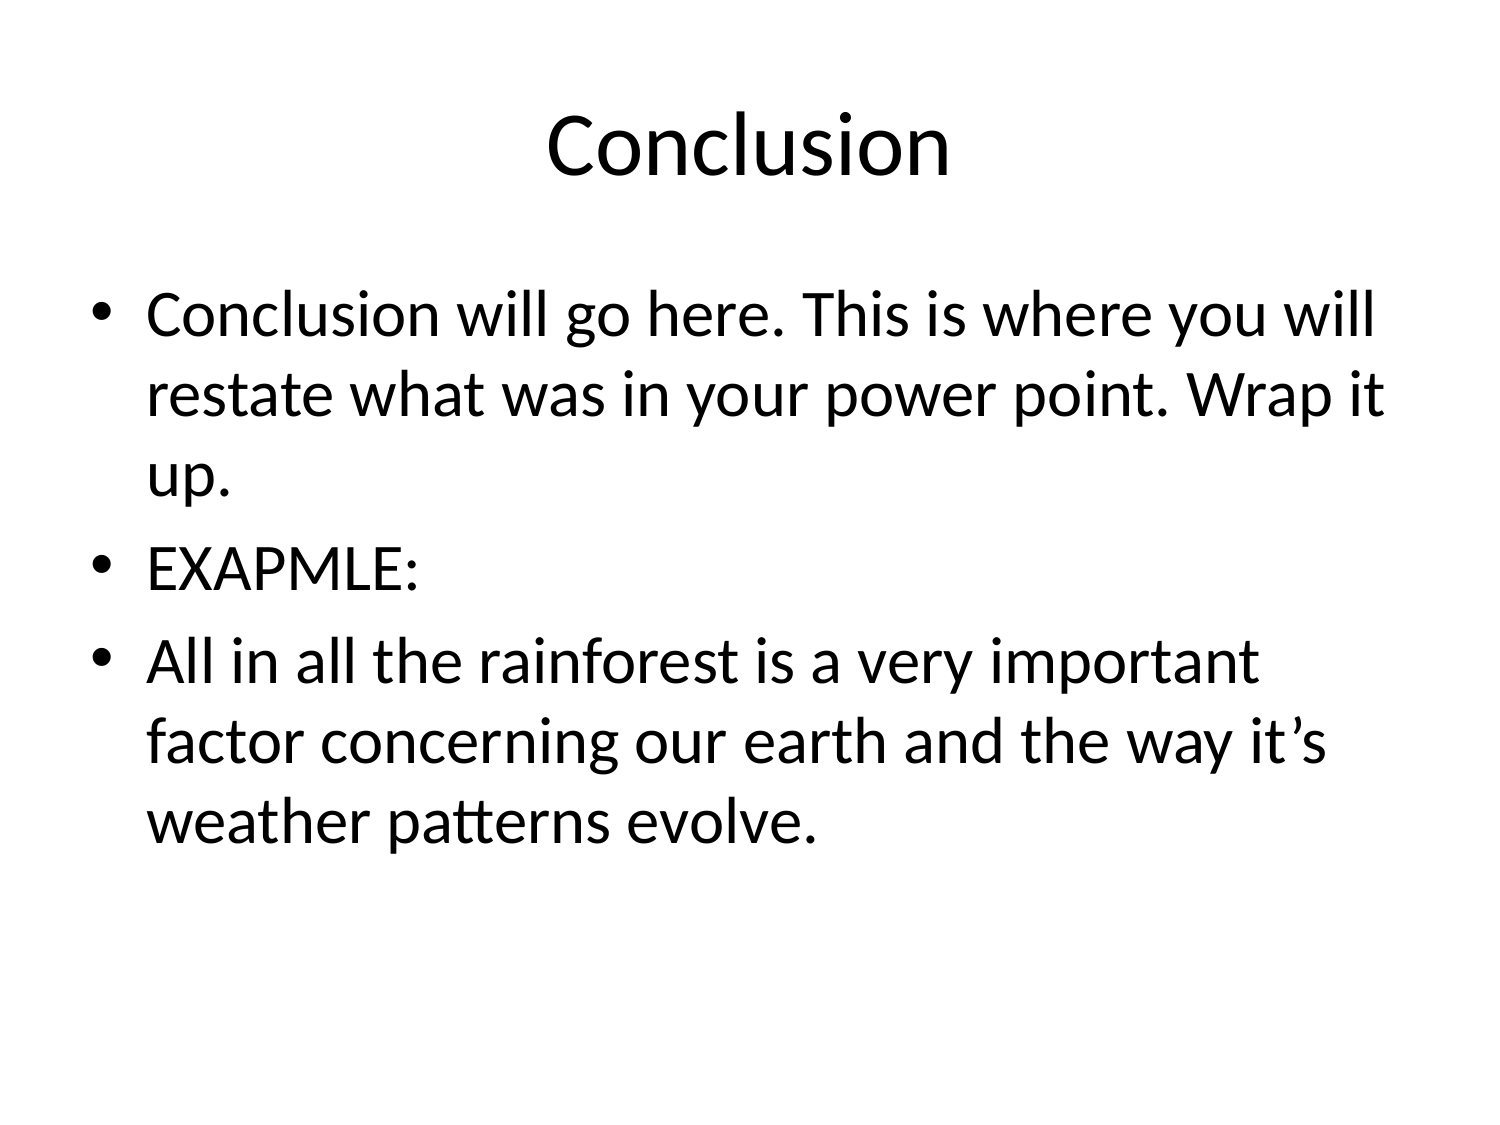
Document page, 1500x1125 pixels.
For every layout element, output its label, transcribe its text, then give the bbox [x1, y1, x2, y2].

list Conclusion will go here. This is where you will restate what was in your power point. Wrap it up. EXAPMLE: All in all the rainforest is a very important factor concerning our earth and the way it’s weather patterns evolve. [75, 262, 1425, 1005]
title Conclusion [75, 45, 1425, 233]
